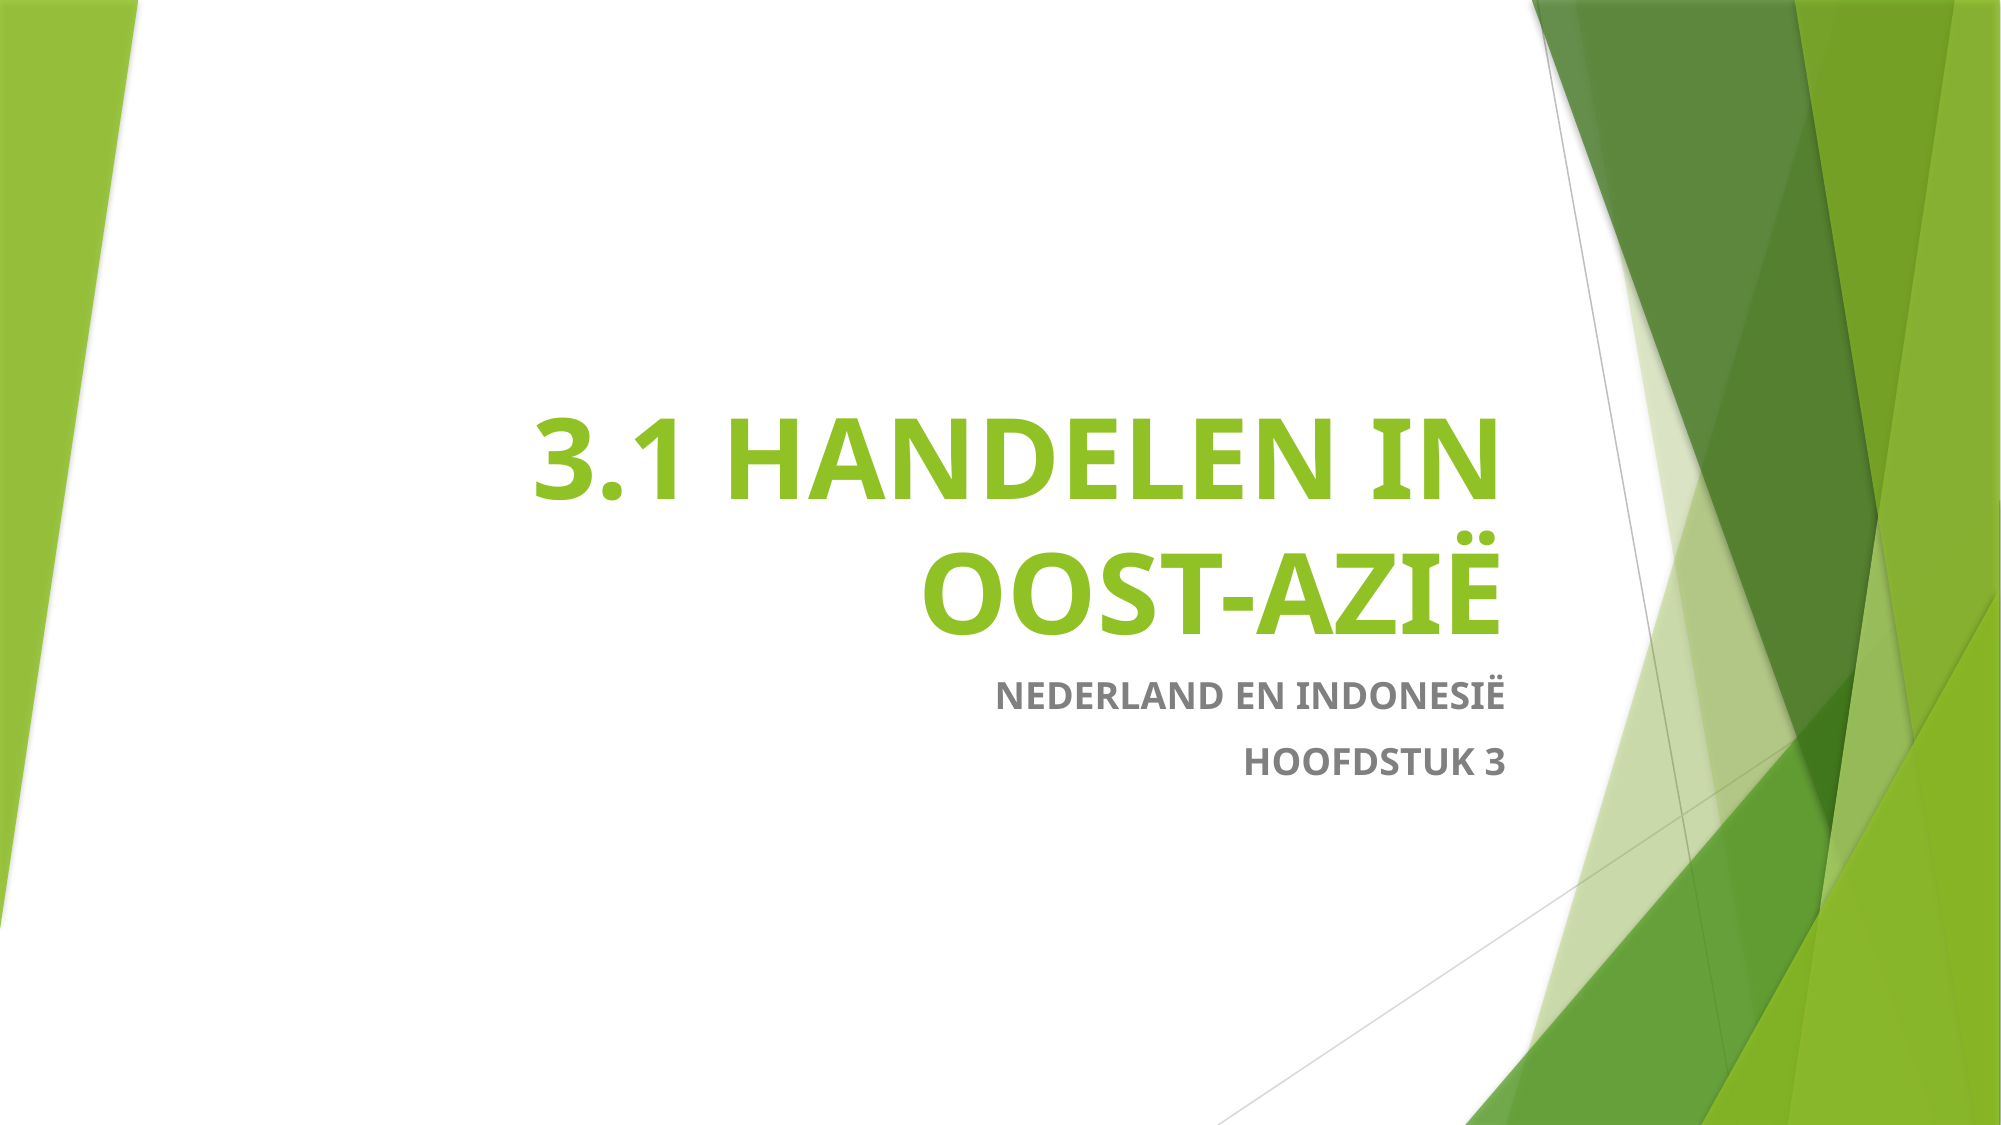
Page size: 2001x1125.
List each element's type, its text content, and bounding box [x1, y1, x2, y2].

title 3.1 HANDELEN IN OOST-AZIË [247, 394, 1522, 664]
subtitle NEDERLAND EN INDONESIË HOOFDSTUK 3 [247, 664, 1522, 845]
